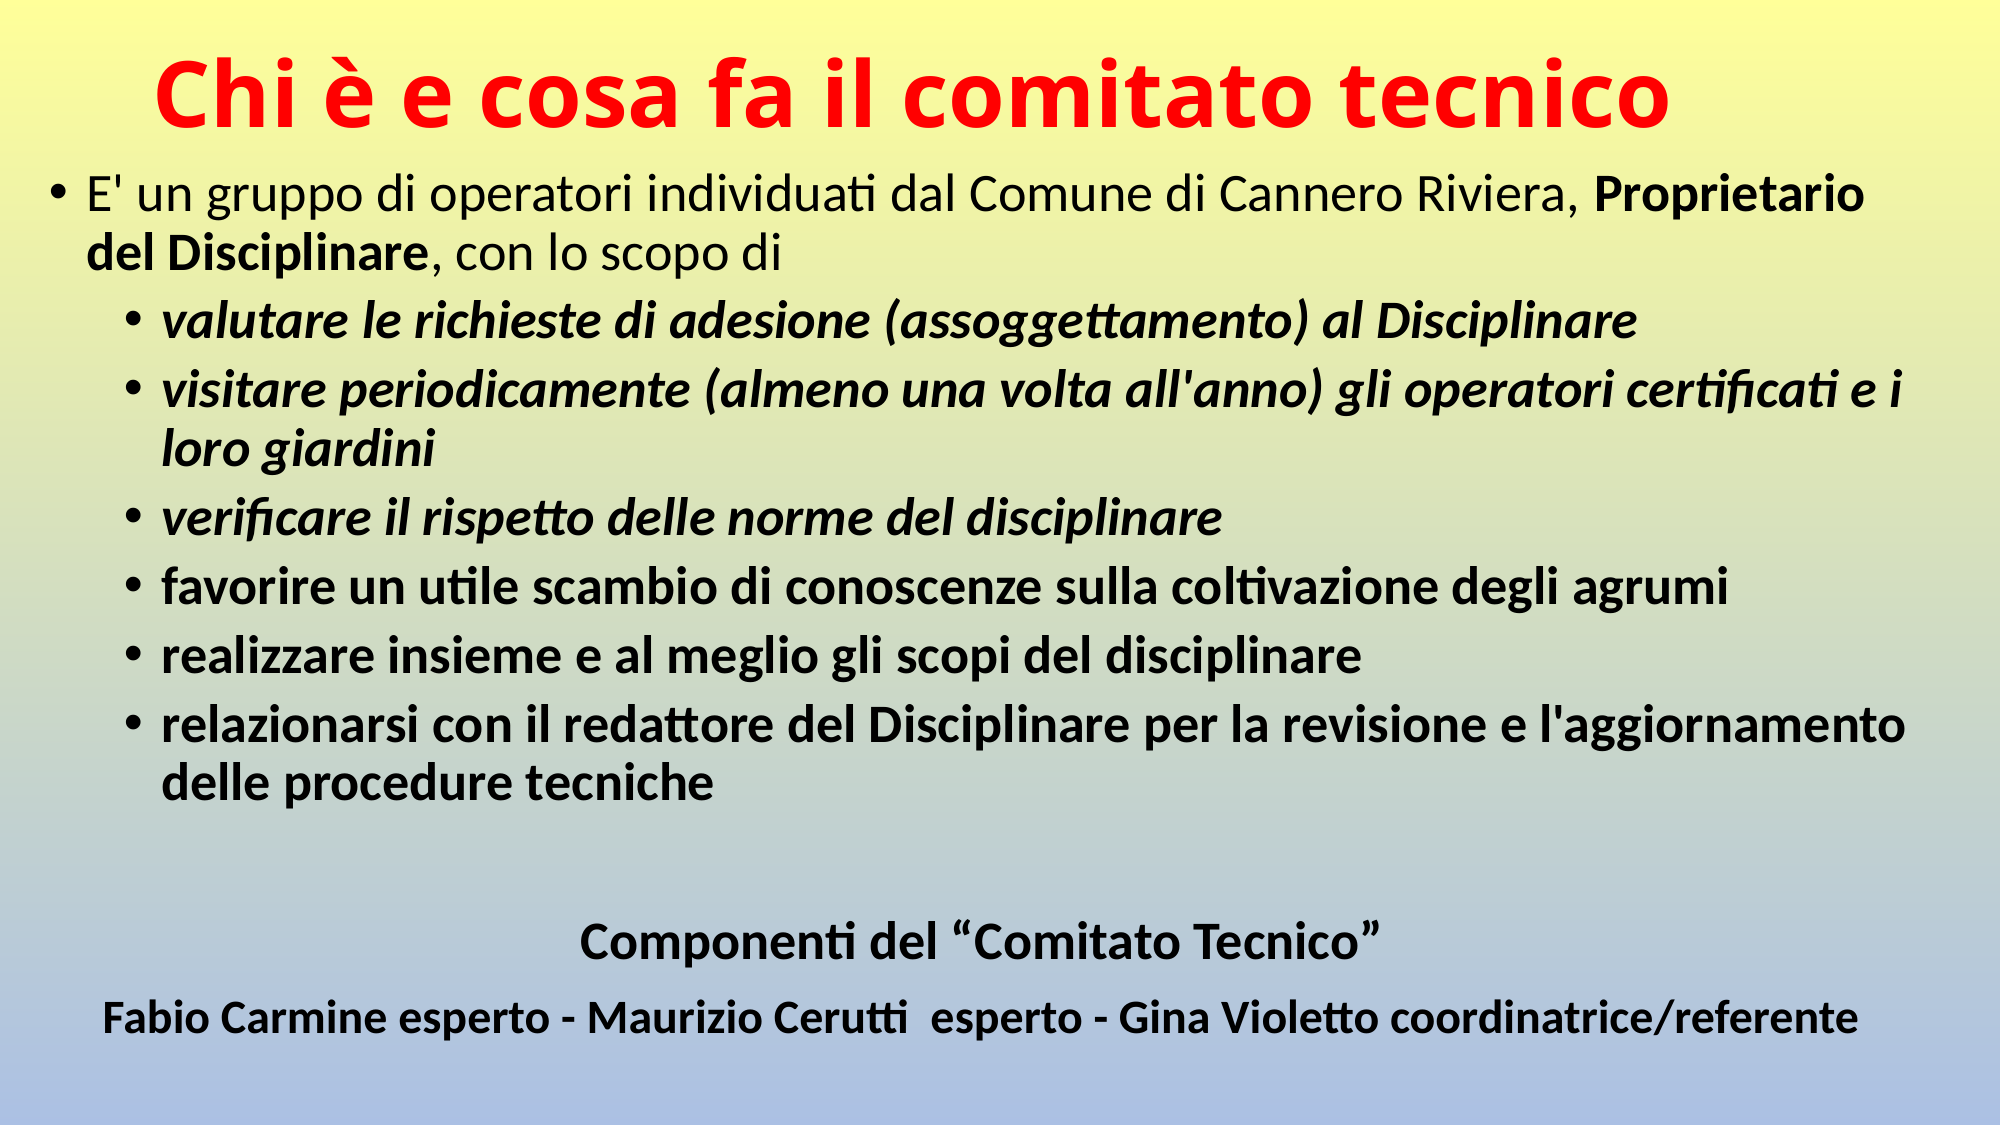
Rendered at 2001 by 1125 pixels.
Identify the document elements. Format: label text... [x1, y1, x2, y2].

list E' un gruppo di operatori individuati dal Comune di Cannero Riviera, Proprietario del Disciplinare, con lo scopo di valutare le richieste di adesione (assoggettamento) al Disciplinare visitare periodicamente (almeno una volta all'anno) gli operatori certificati e i loro giardini verificare il rispetto delle norme del disciplinare favorire un utile scambio di conoscenze sulla coltivazione degli agrumi realizzare insieme e al meglio gli scopi del disciplinare relazionarsi con il redattore del Disciplinare per la revisione e l'aggiornamento delle procedure tecniche Componenti del “Comitato Tecnico” Fabio Carmine esperto - Maurizio Cerutti esperto - Gina Violetto coordinatrice/referente [33, 157, 1932, 1066]
title Chi è e cosa fa il comitato tecnico [137, 38, 1863, 157]
